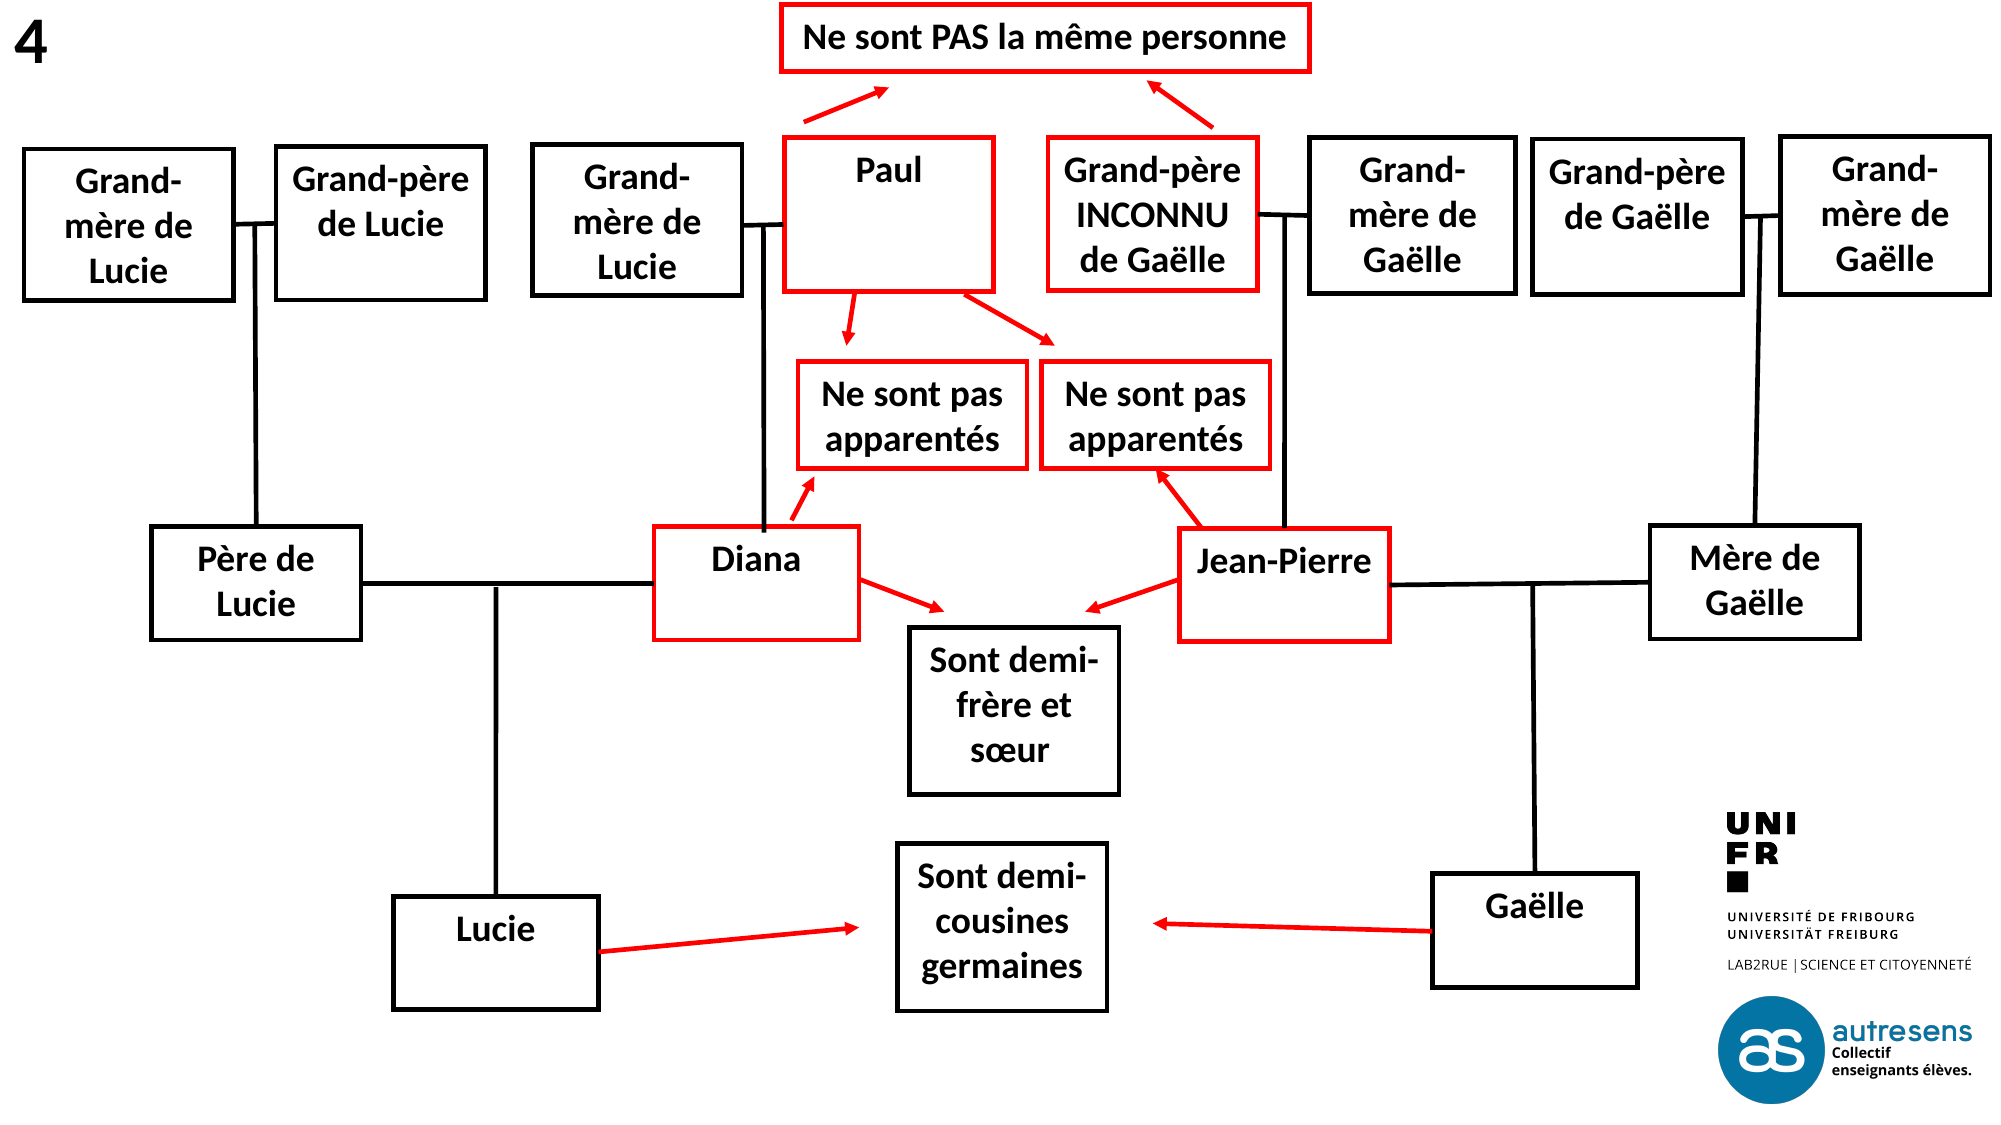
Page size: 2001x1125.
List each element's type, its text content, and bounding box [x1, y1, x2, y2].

text_box Sont demi-frère et sœur [909, 627, 1120, 795]
text_box Grand-père de Gaëlle [1532, 139, 1743, 295]
text_box Grand-mère de Gaëlle [1309, 137, 1516, 294]
text_box Diana [654, 526, 860, 640]
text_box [846, 290, 856, 346]
text_box Grand-mère de Lucie [532, 144, 742, 296]
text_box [1085, 579, 1180, 612]
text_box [1754, 214, 1761, 526]
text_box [964, 294, 1055, 346]
text_box Gaëlle [1432, 873, 1638, 988]
text_box Père de Lucie [151, 526, 362, 640]
text_box Jean-Pierre [1179, 528, 1390, 642]
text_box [1152, 923, 1433, 932]
text_box 4 [0, 0, 210, 84]
picture [1717, 996, 1761, 1104]
text_box Ne sont pas apparentés [1041, 361, 1271, 469]
text_box Grand-mère de Lucie [23, 148, 234, 301]
text_box Grand-père INCONNU de Gaëlle [1047, 137, 1258, 291]
text_box Ne sont pas apparentés [797, 361, 1027, 469]
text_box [791, 476, 815, 521]
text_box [1389, 582, 1651, 586]
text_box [598, 927, 860, 952]
text_box [210, 0, 2000, 74]
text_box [1155, 468, 1202, 529]
text_box Paul [784, 137, 994, 292]
text_box Grand-mère de Gaëlle [1780, 136, 1990, 295]
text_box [859, 579, 945, 612]
text_box Lucie [393, 896, 599, 1010]
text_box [803, 87, 890, 123]
text_box Grand-père de Lucie [276, 146, 486, 300]
text_box [0, 74, 2000, 150]
picture [1783, 996, 1978, 1104]
text_box Sont demi-cousines germaines [897, 843, 1108, 1011]
picture [1740, 1029, 1804, 1072]
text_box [1146, 80, 1213, 128]
picture [1727, 812, 1971, 973]
text_box Mère de Gaëlle [1650, 525, 1860, 640]
text_box Ne sont PAS la même personne [781, 4, 1310, 72]
